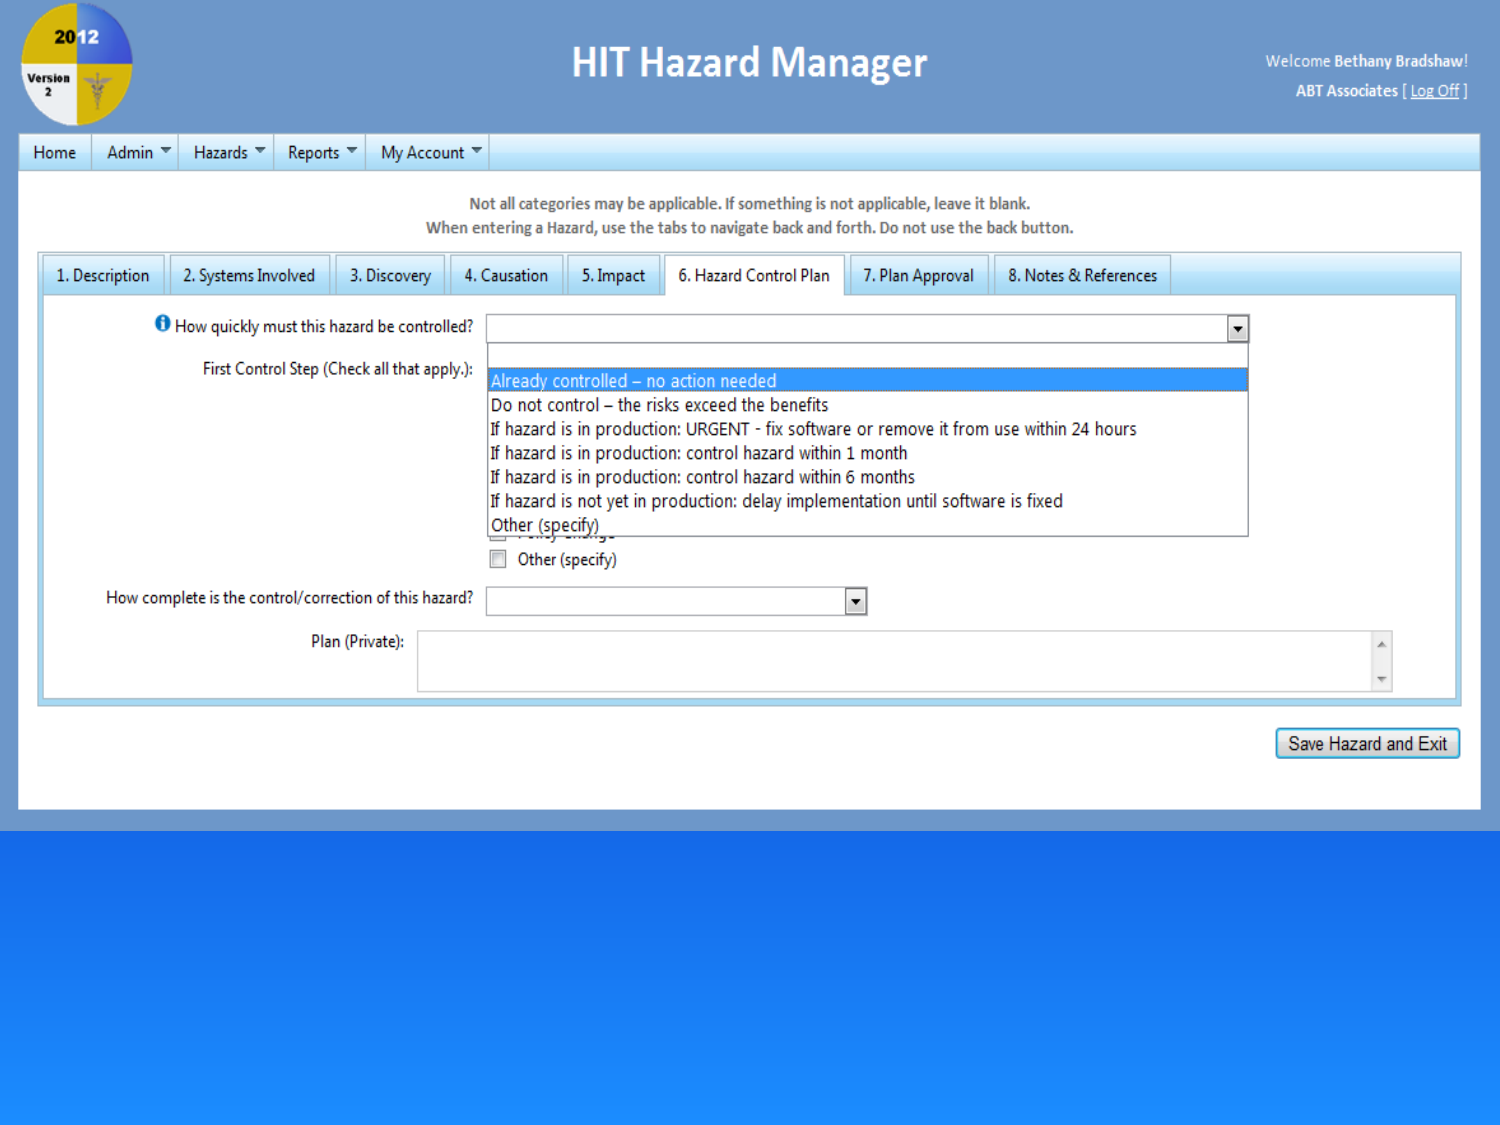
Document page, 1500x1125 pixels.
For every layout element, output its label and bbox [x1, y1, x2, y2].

picture [0, 0, 1500, 832]
